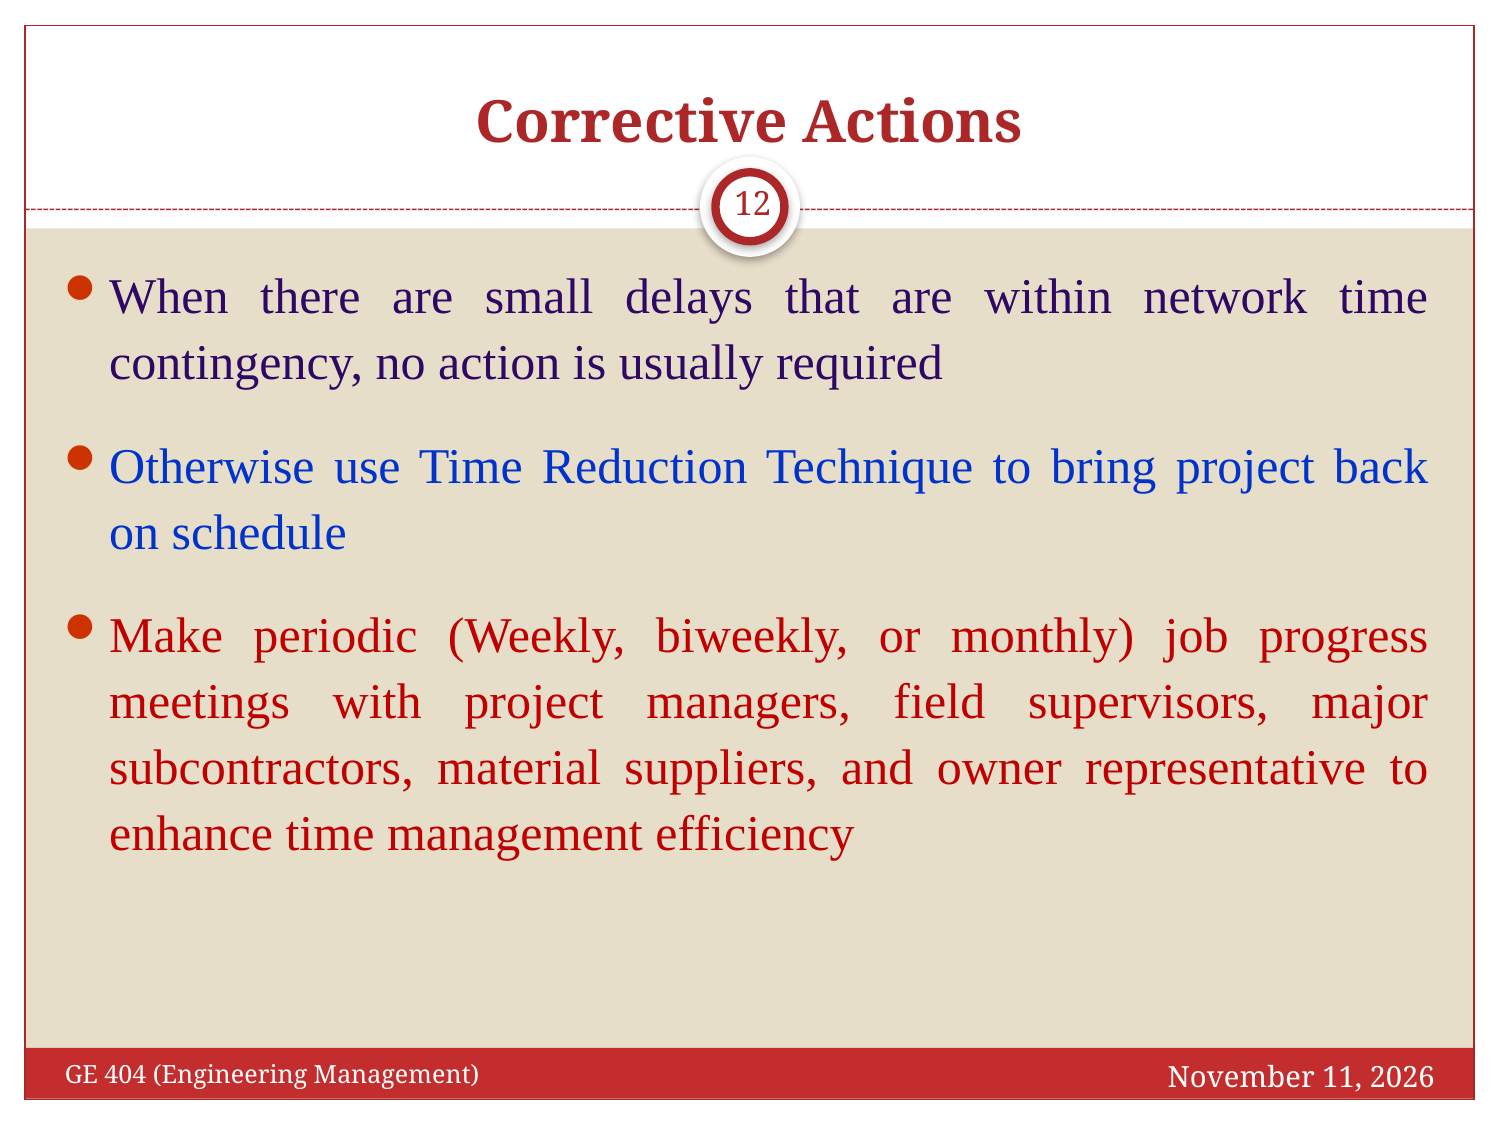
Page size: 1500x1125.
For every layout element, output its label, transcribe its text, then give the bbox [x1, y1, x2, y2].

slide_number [950, 1050, 1450, 1111]
title Corrective Actions [49, 37, 1450, 162]
slide_number 12 [715, 168, 791, 241]
list When there are small delays that are within network time contingency, no action is usually required Otherwise use Time Reduction Technique to bring project back on schedule Make periodic (Weekly, biweekly, or monthly) job progress meetings with project managers, field supervisors, major subcontractors, material suppliers, and owner representative to enhance time management efficiency [49, 250, 1445, 1001]
footer GE 404 (Engineering Management) [50, 1051, 638, 1112]
